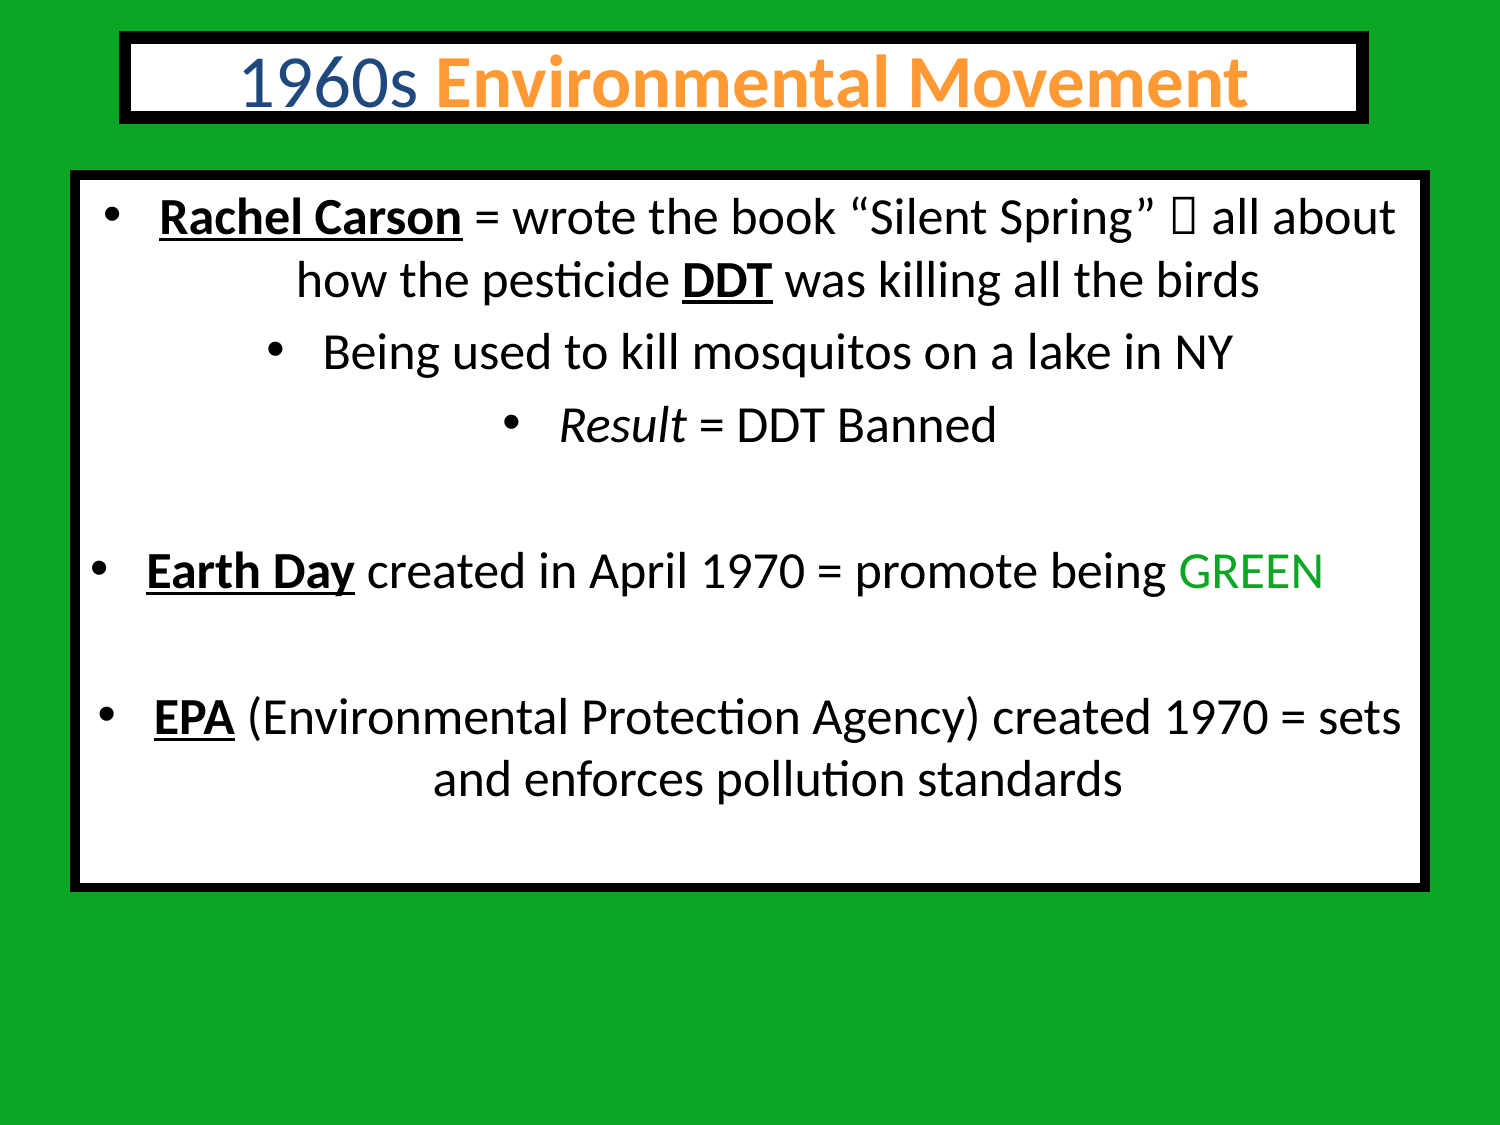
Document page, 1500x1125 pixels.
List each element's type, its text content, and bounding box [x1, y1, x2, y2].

list Rachel Carson = wrote the book “Silent Spring”  all about how the pesticide DDT was killing all the birds Being used to kill mosquitos on a lake in NY Result = DDT Banned Earth Day created in April 1970 = promote being GREEN EPA (Environmental Protection Agency) created 1970 = sets and enforces pollution standards [75, 174, 1425, 888]
text_box 1960s Environmental Movement [125, 37, 1363, 118]
